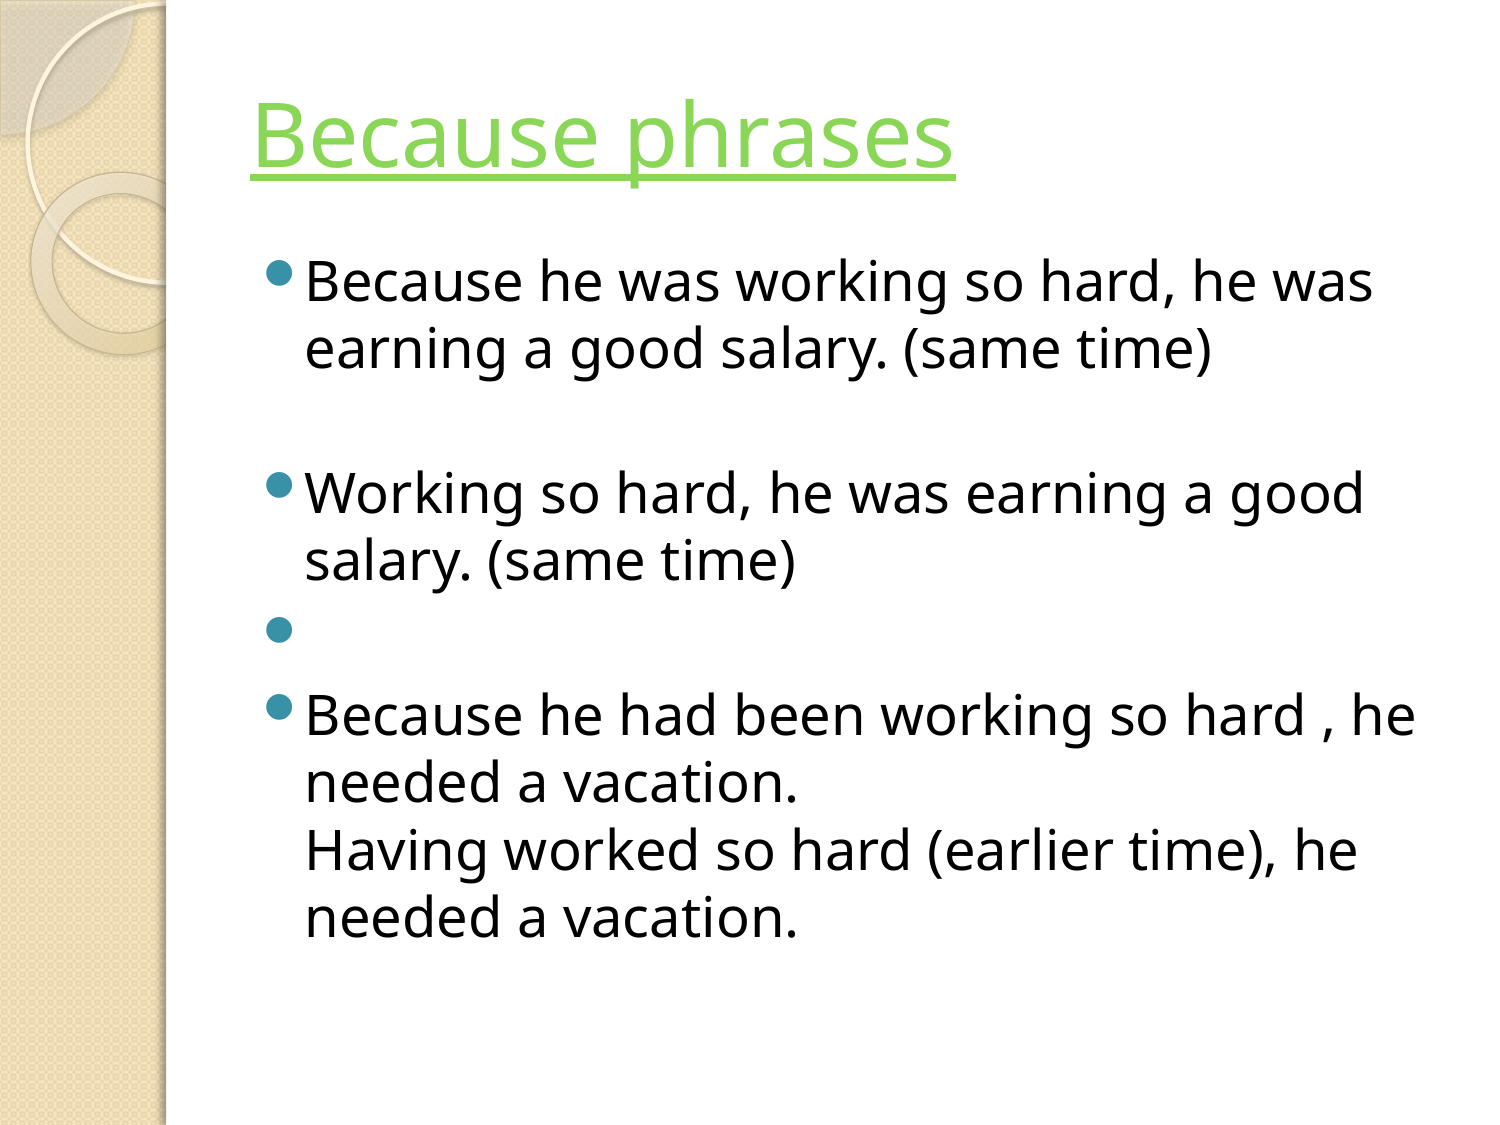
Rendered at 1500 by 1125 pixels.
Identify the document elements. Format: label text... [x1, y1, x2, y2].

title Because phrases [235, 45, 1466, 233]
list Because he was working so hard, he was earning a good salary. (same time) Working so hard, he was earning a good salary. (same time) Because he had been working so hard , he needed a vacation. Having worked so hard (earlier time), he needed a vacation. [235, 237, 1466, 1025]
